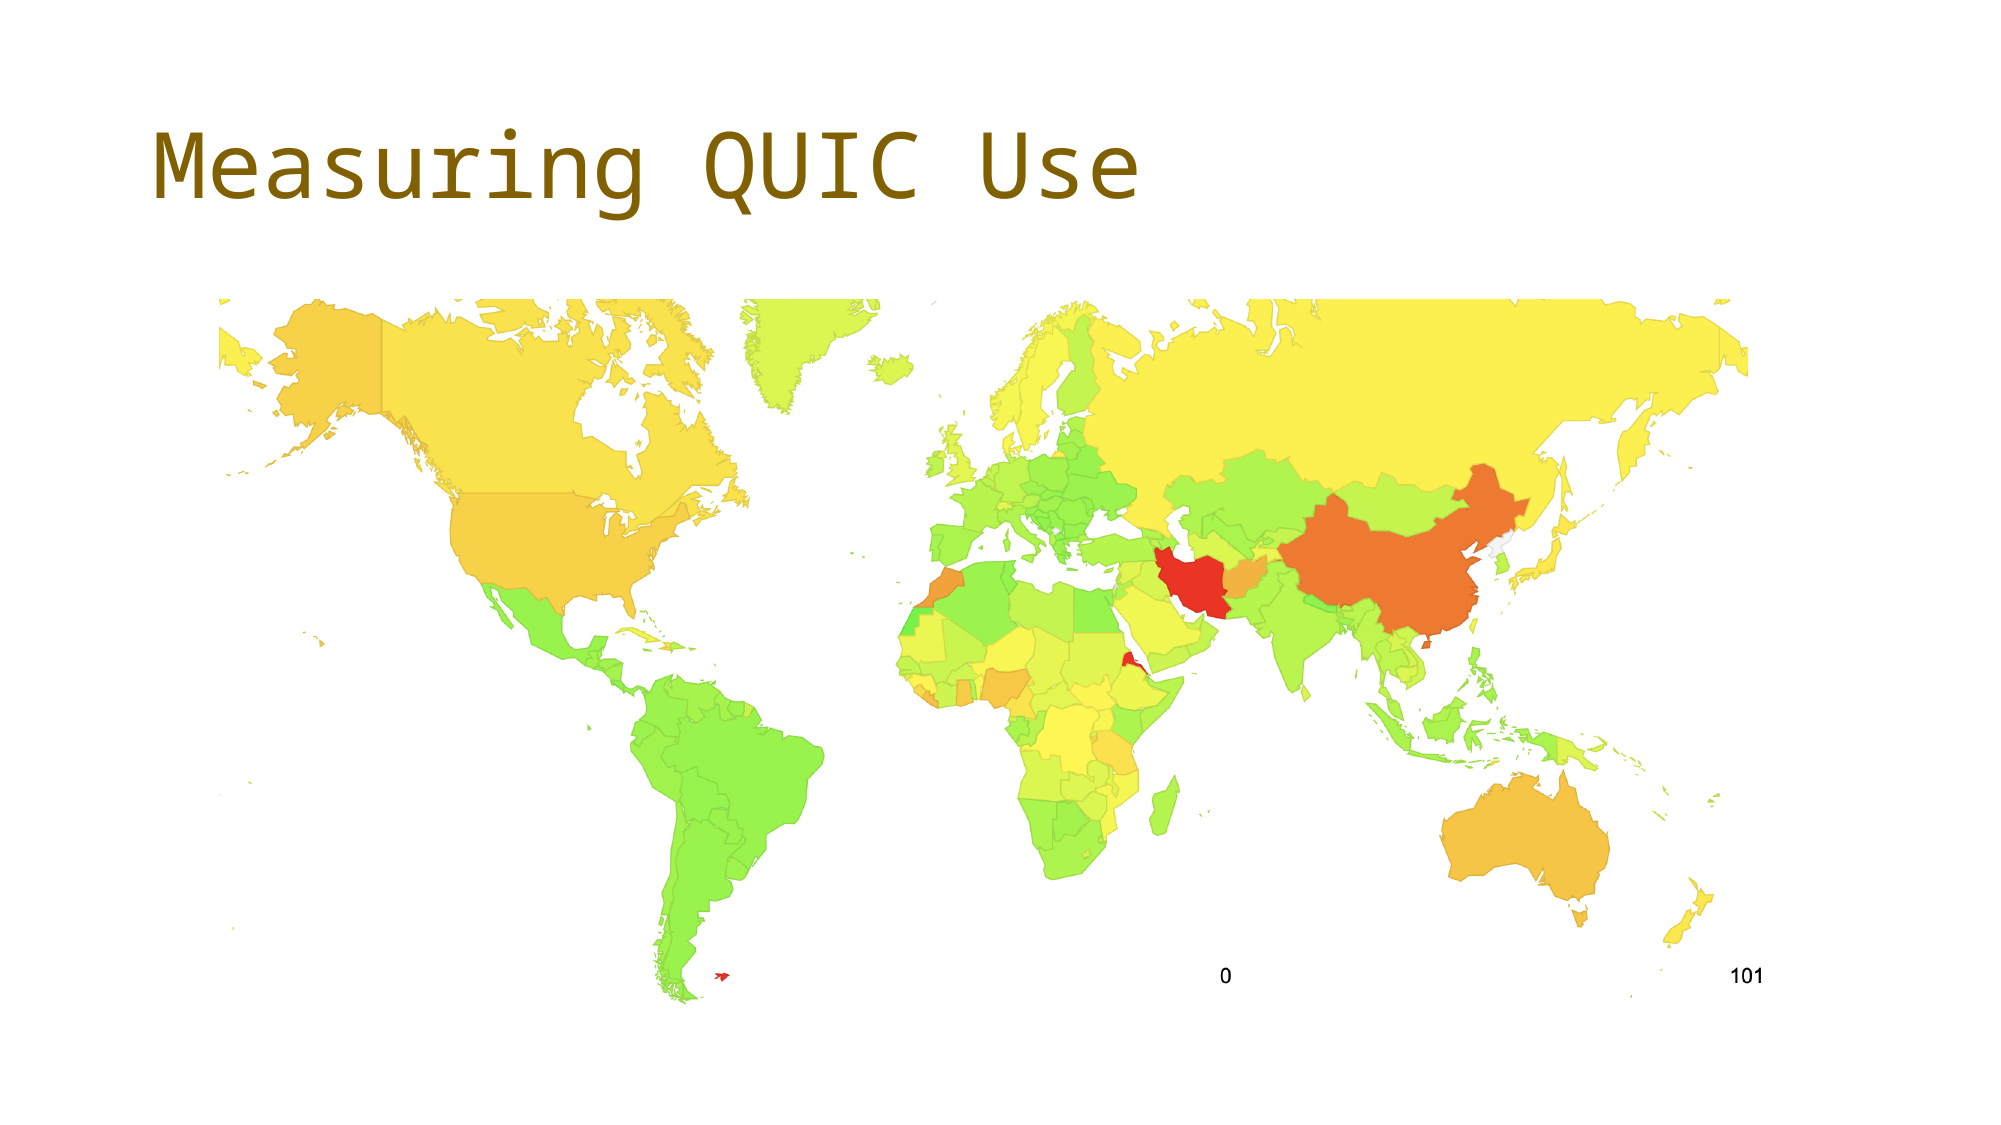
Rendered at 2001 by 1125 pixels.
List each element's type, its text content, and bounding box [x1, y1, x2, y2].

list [219, 299, 1781, 1014]
title Measuring QUIC Use [137, 59, 1863, 278]
